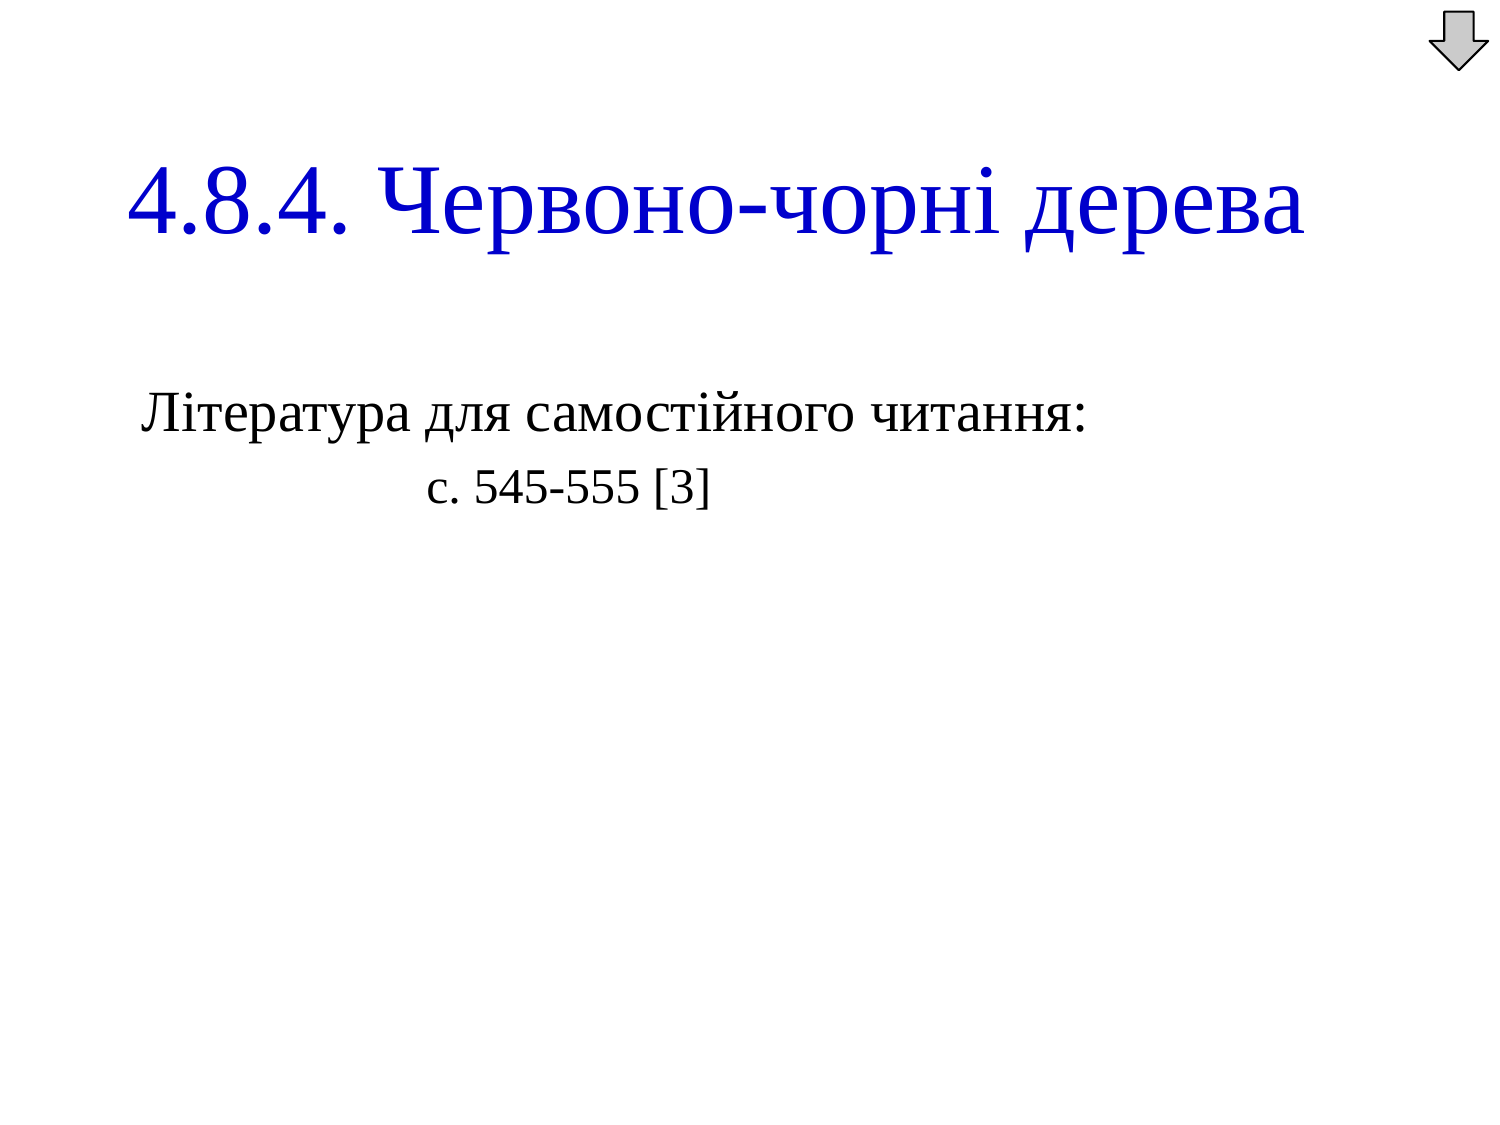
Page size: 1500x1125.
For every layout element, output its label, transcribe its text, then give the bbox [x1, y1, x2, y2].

text_box [1429, 11, 1489, 71]
list Література для самостійного читання: с. 545-555 [3] [111, 373, 1388, 552]
title 4.8.4. Червоно-чорні дерева [111, 99, 1500, 288]
